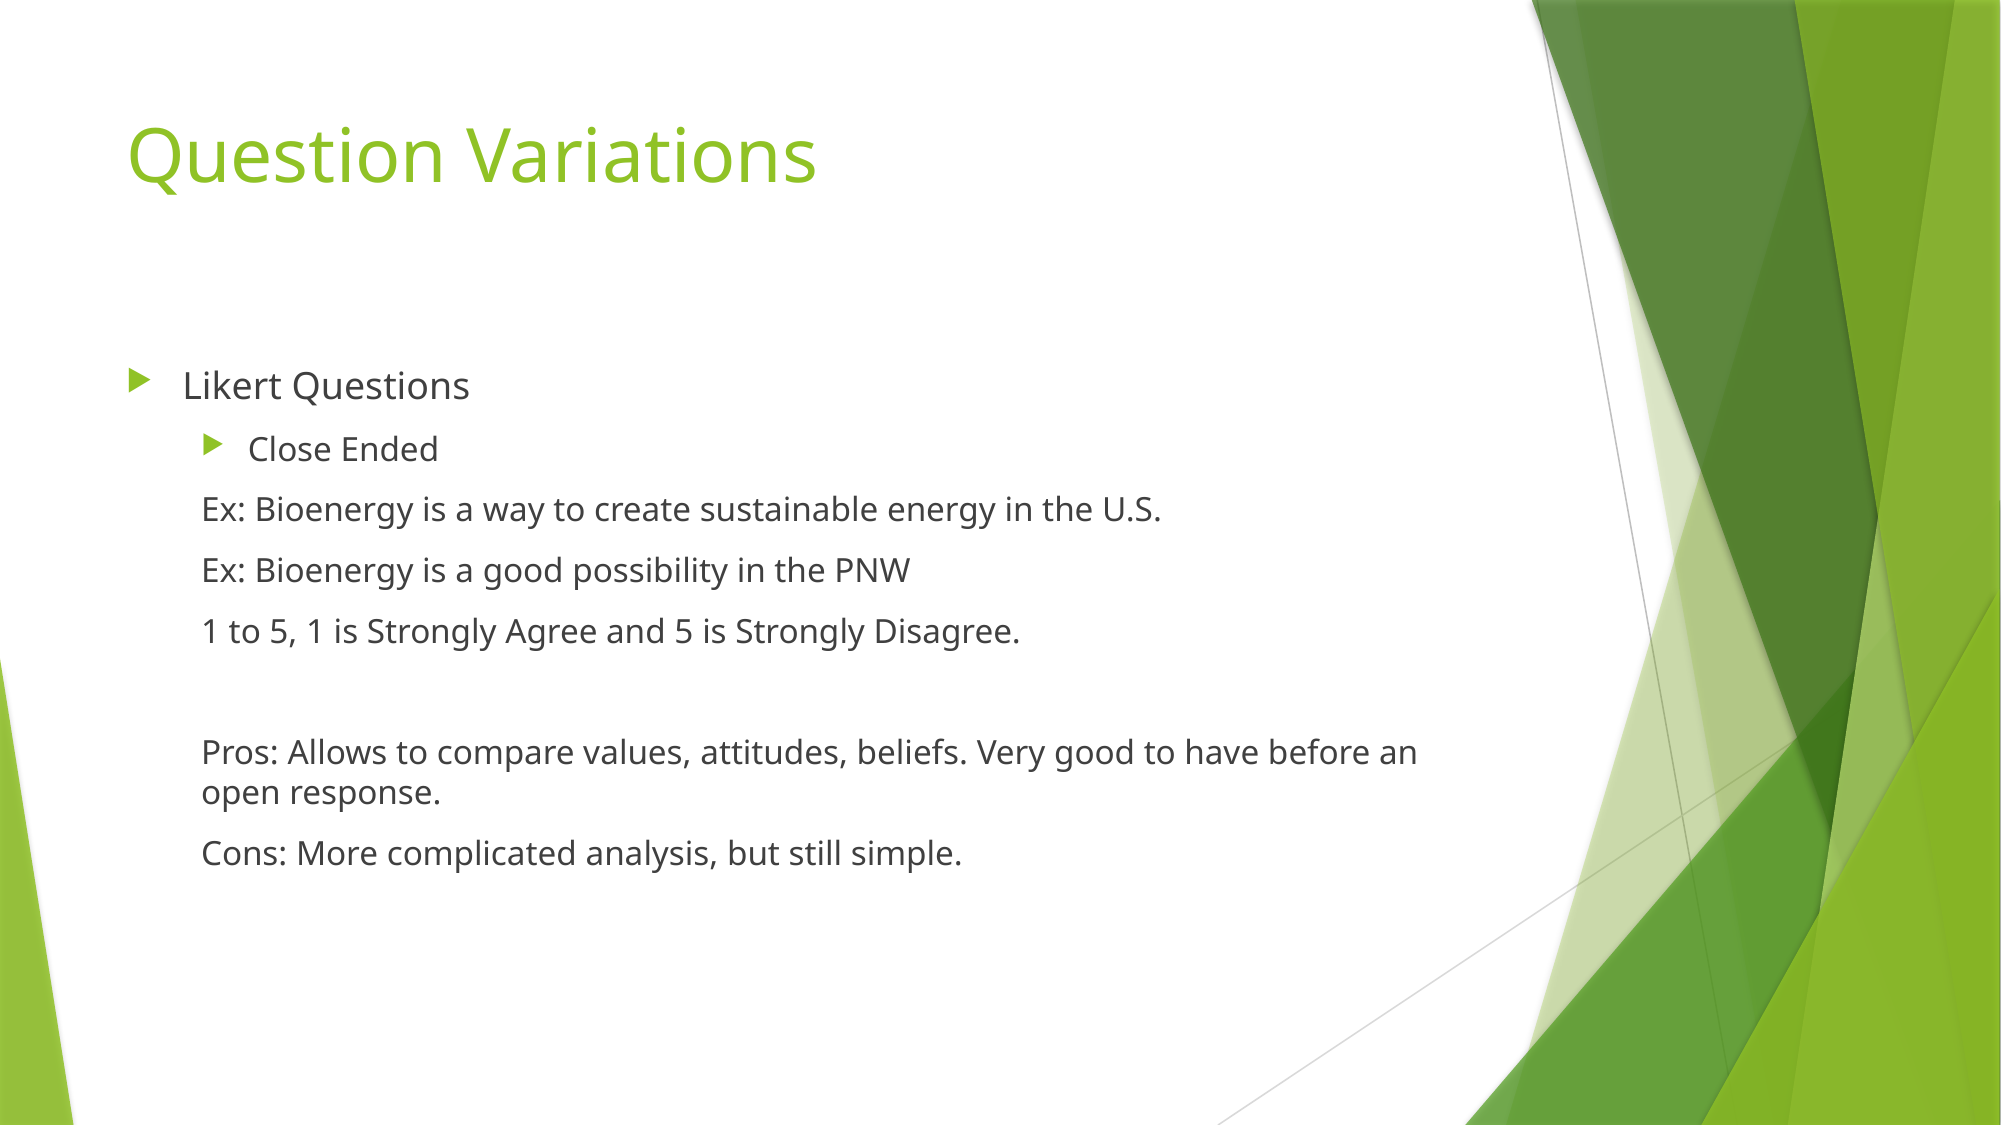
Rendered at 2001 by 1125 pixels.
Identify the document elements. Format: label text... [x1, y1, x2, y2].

title Question Variations [111, 99, 1522, 317]
list Likert Questions Close Ended Ex: Bioenergy is a way to create sustainable energy in the U.S. Ex: Bioenergy is a good possibility in the PNW 1 to 5, 1 is Strongly Agree and 5 is Strongly Disagree. Pros: Allows to compare values, attitudes, beliefs. Very good to have before an open response. Cons: More complicated analysis, but still simple. [111, 354, 1522, 992]
